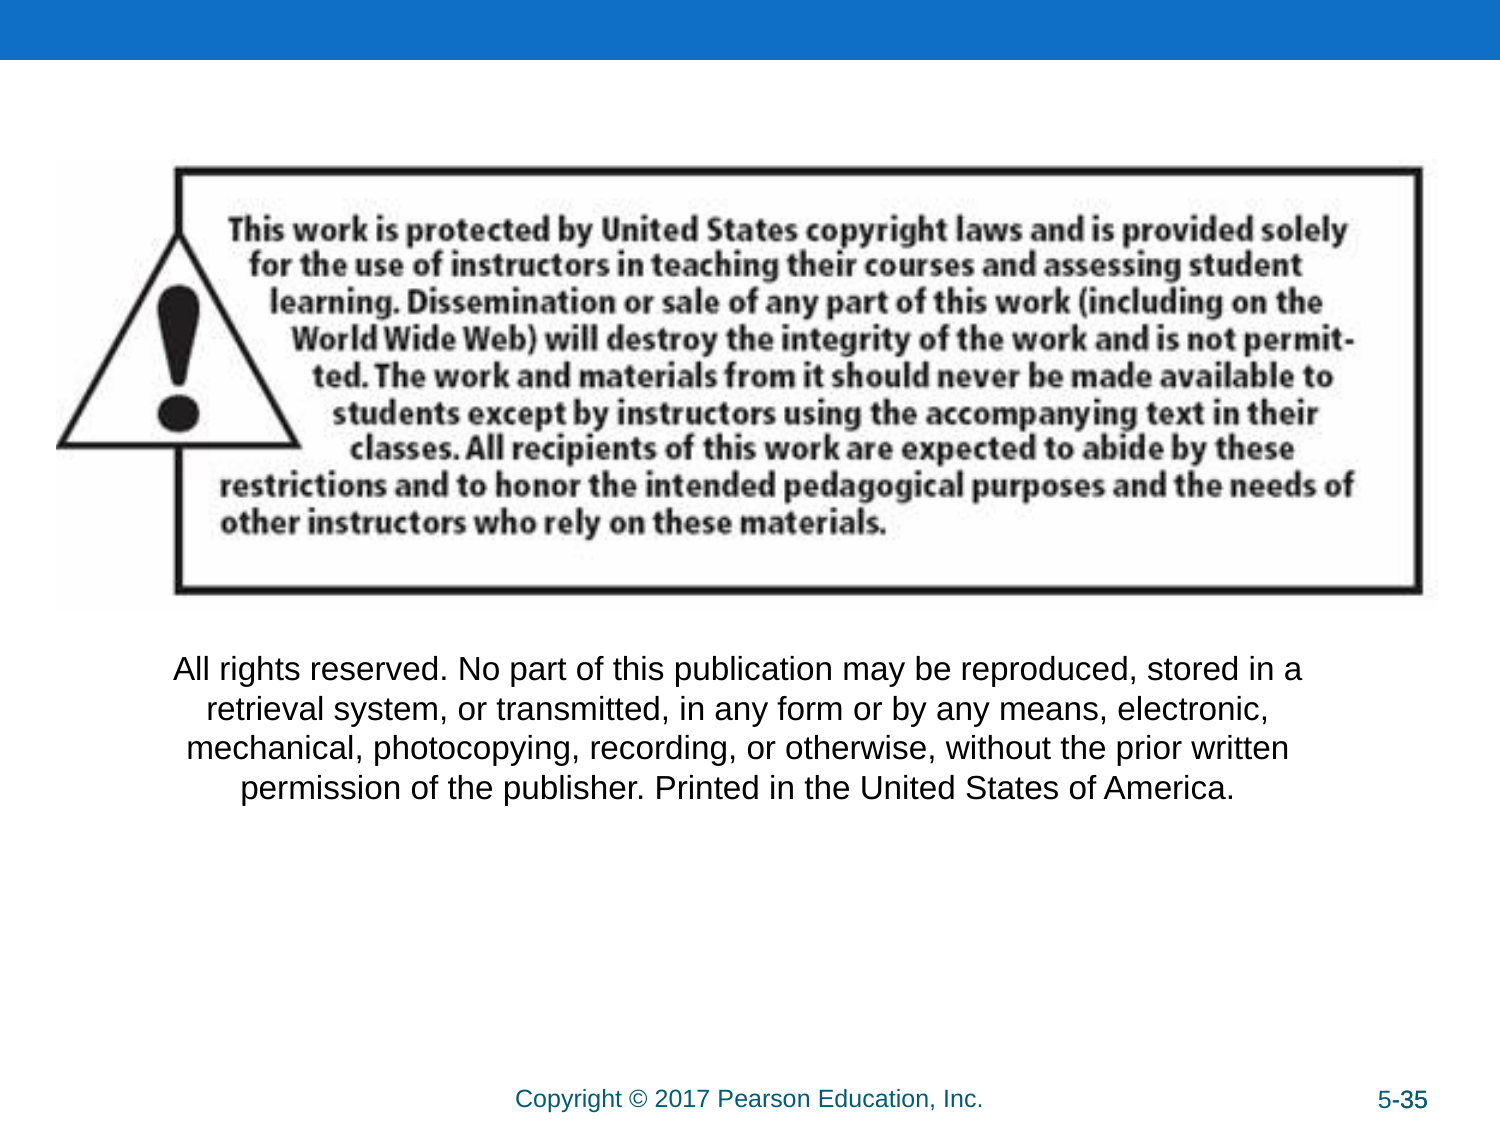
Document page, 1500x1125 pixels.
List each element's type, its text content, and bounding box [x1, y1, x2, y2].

text_box All rights reserved. No part of this publication may be reproduced, stored in a retrieval system, or transmitted, in any form or by any means, electronic, mechanical, photocopying, recording, or otherwise, without the prior written permission of the publisher. Printed in the United States of America. [116, 639, 1362, 814]
picture [641, 1100, 647, 1107]
picture [55, 159, 1439, 611]
